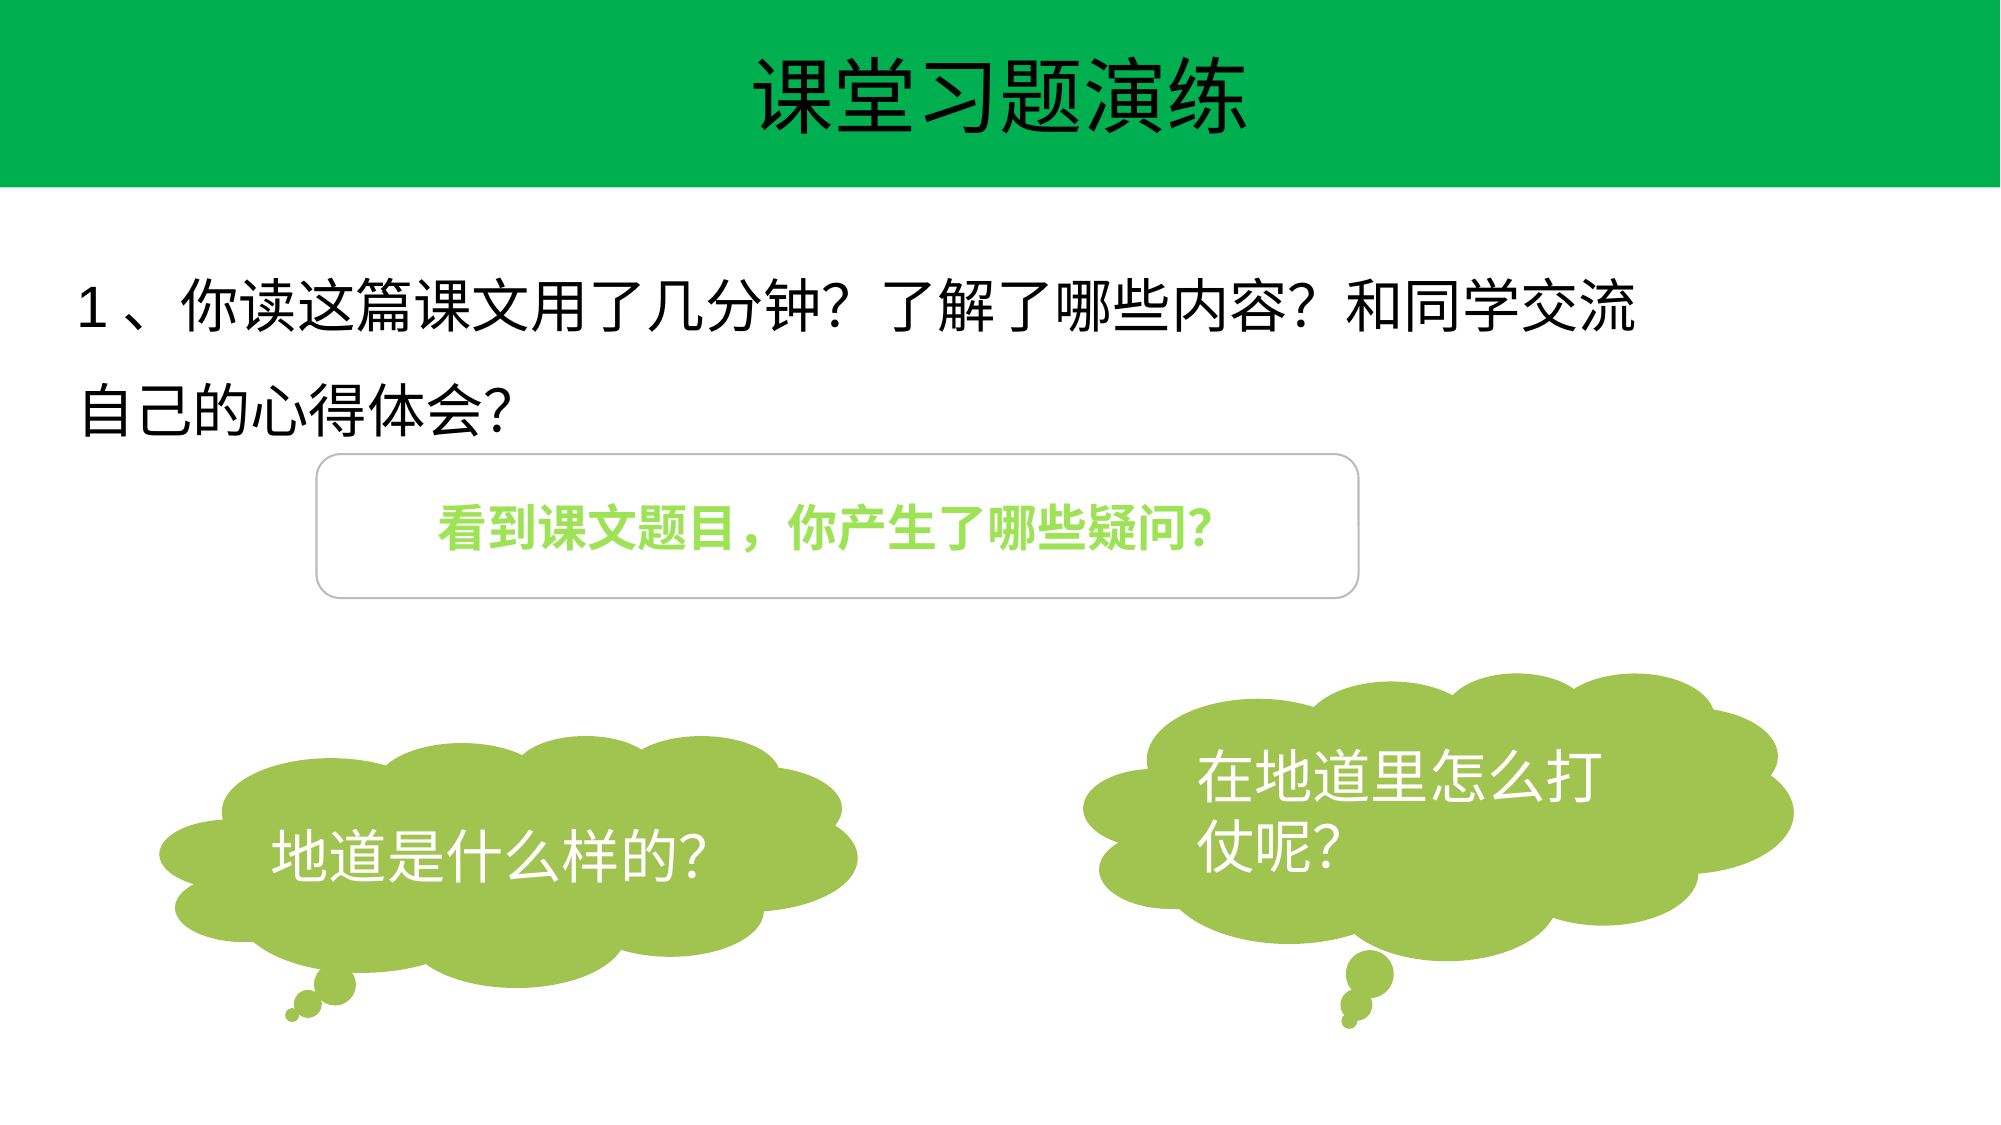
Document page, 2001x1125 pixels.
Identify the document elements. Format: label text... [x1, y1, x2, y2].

text_box 课堂习题演练 [0, 0, 2000, 189]
text_box 在地道里怎么打仗呢？ [1082, 672, 1795, 1030]
text_box 地道是什么样的？ [158, 734, 859, 1024]
text_box 看到课文题目，你产生了哪些疑问？ [315, 453, 1360, 600]
text_box 1、你读这篇课文用了几分钟？了解了哪些内容？和同学交流自己的心得体会？ [61, 227, 1700, 452]
